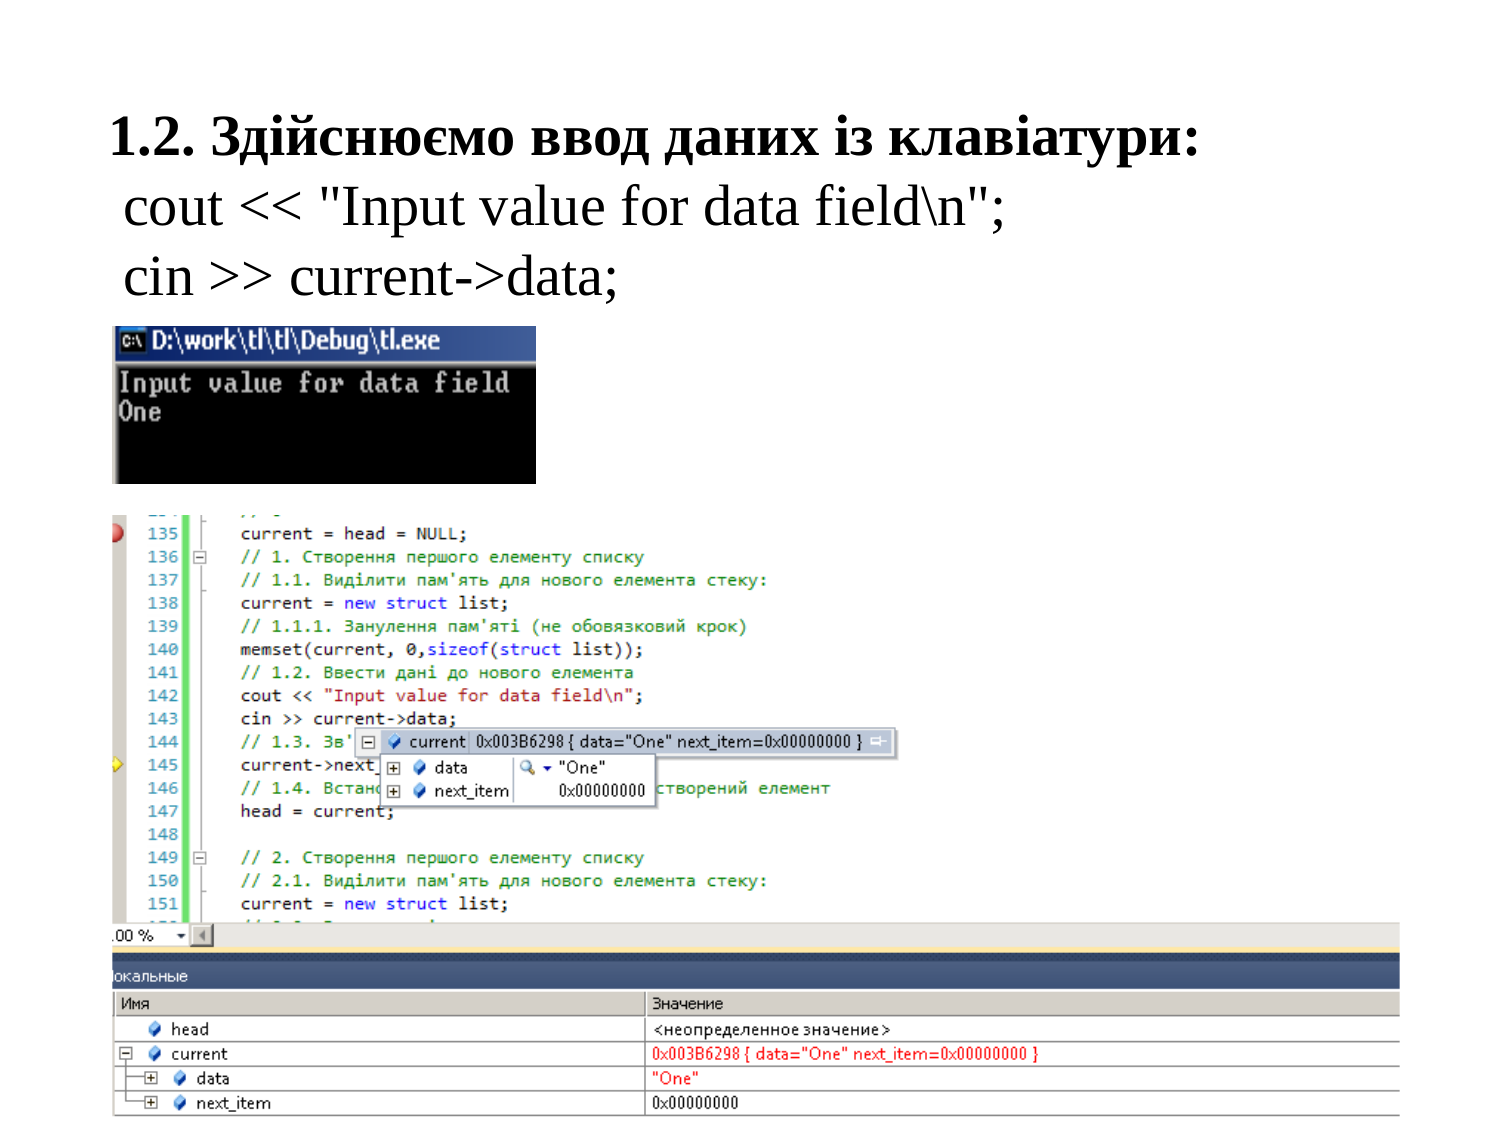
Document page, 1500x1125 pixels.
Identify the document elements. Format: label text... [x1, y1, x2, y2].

picture [111, 515, 1400, 1125]
text_box 1.2. Здійснюємо ввод даних із клавіатури: cout << "Input value for data field\n"; cin >> current->data; [64, 90, 1500, 315]
picture [111, 325, 537, 485]
